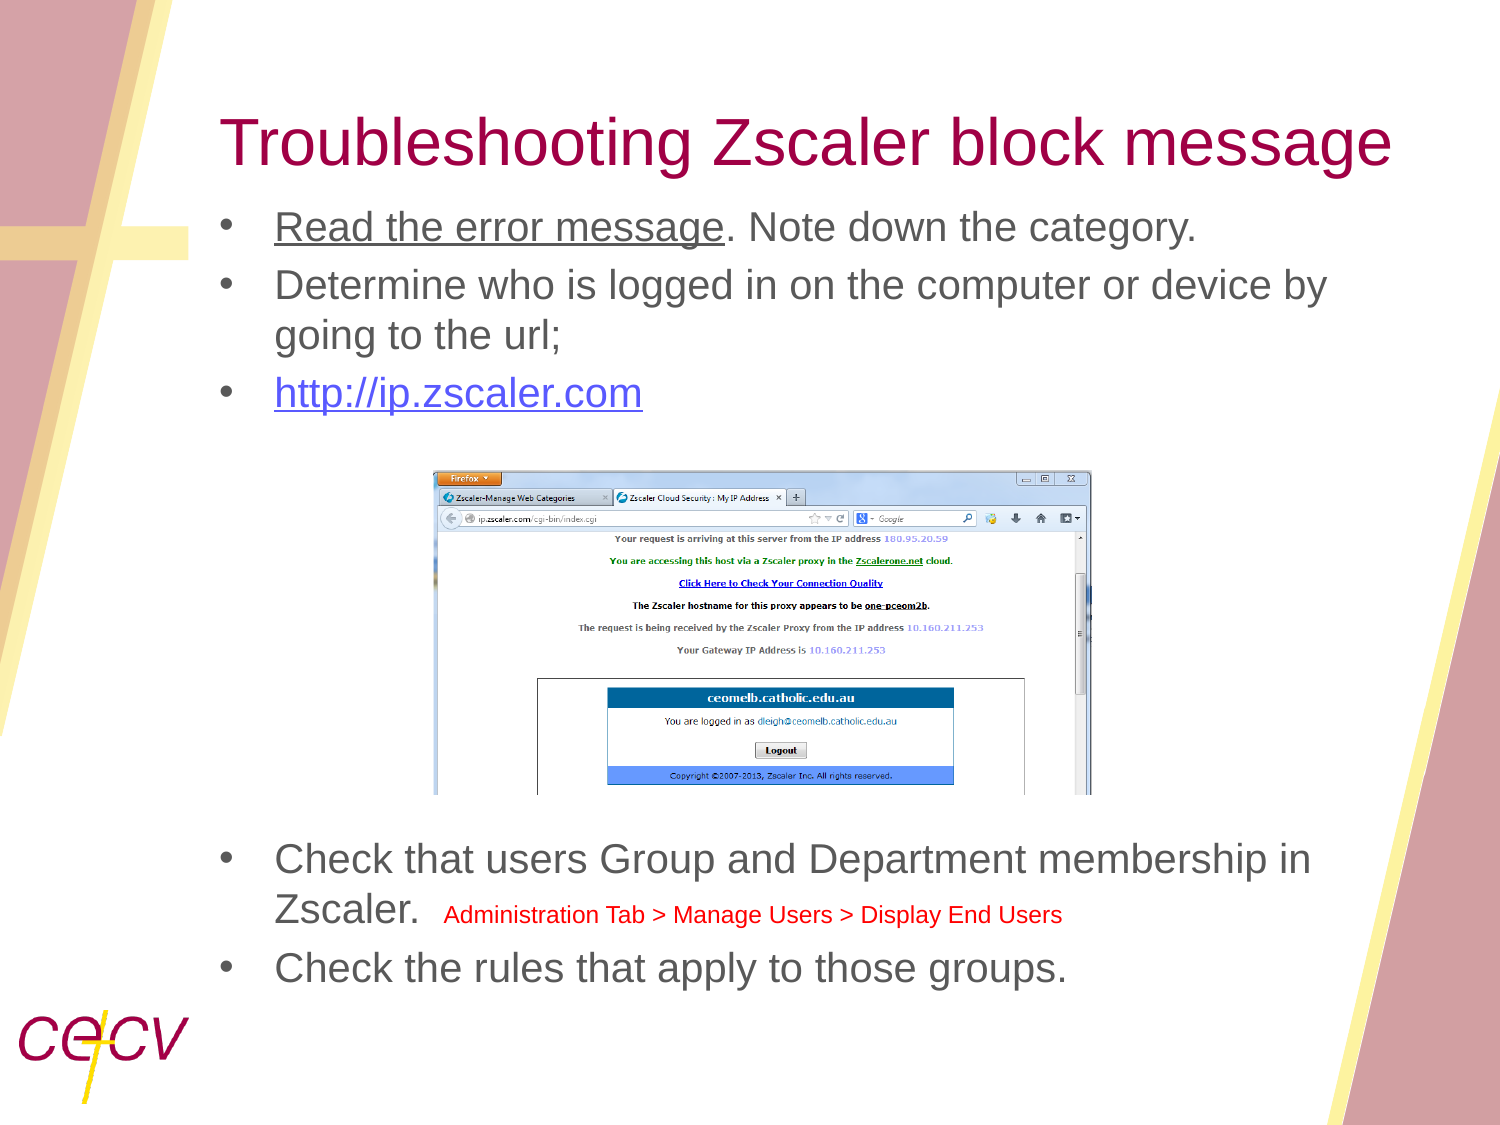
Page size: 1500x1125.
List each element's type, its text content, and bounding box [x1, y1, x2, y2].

picture [19, 1010, 189, 1104]
title Troubleshooting Zscaler block message [204, 45, 1425, 191]
picture [433, 470, 1093, 795]
list Read the error message. Note down the category. Determine who is logged in on the computer or device by going to the url; http://ip.zscaler.com Check that users Group and Department membership in Zscaler. Administration Tab > Manage Users > Display End Users Check the rules that apply to those groups. [204, 191, 1425, 1005]
picture [0, 0, 189, 825]
picture [1326, 293, 1500, 1125]
